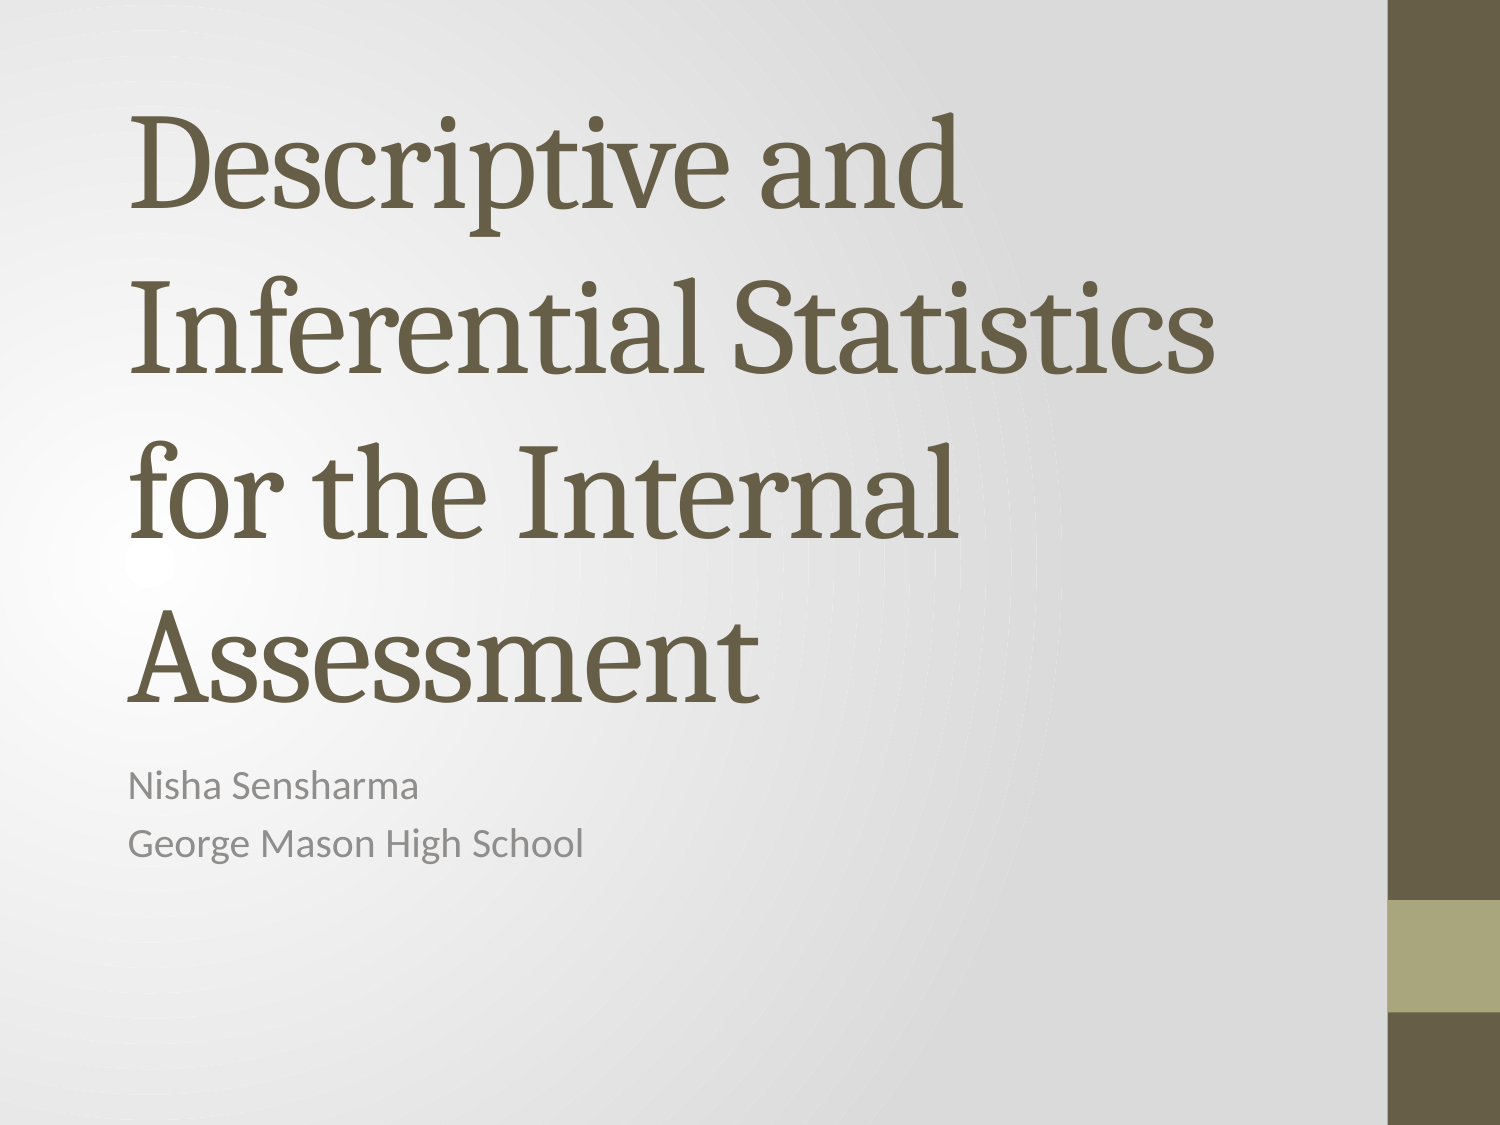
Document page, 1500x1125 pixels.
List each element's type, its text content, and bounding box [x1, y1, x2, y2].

title Descriptive and Inferential Statistics for the Internal Assessment [112, 312, 1350, 738]
subtitle Nisha Sensharma George Mason High School [112, 750, 1173, 925]
